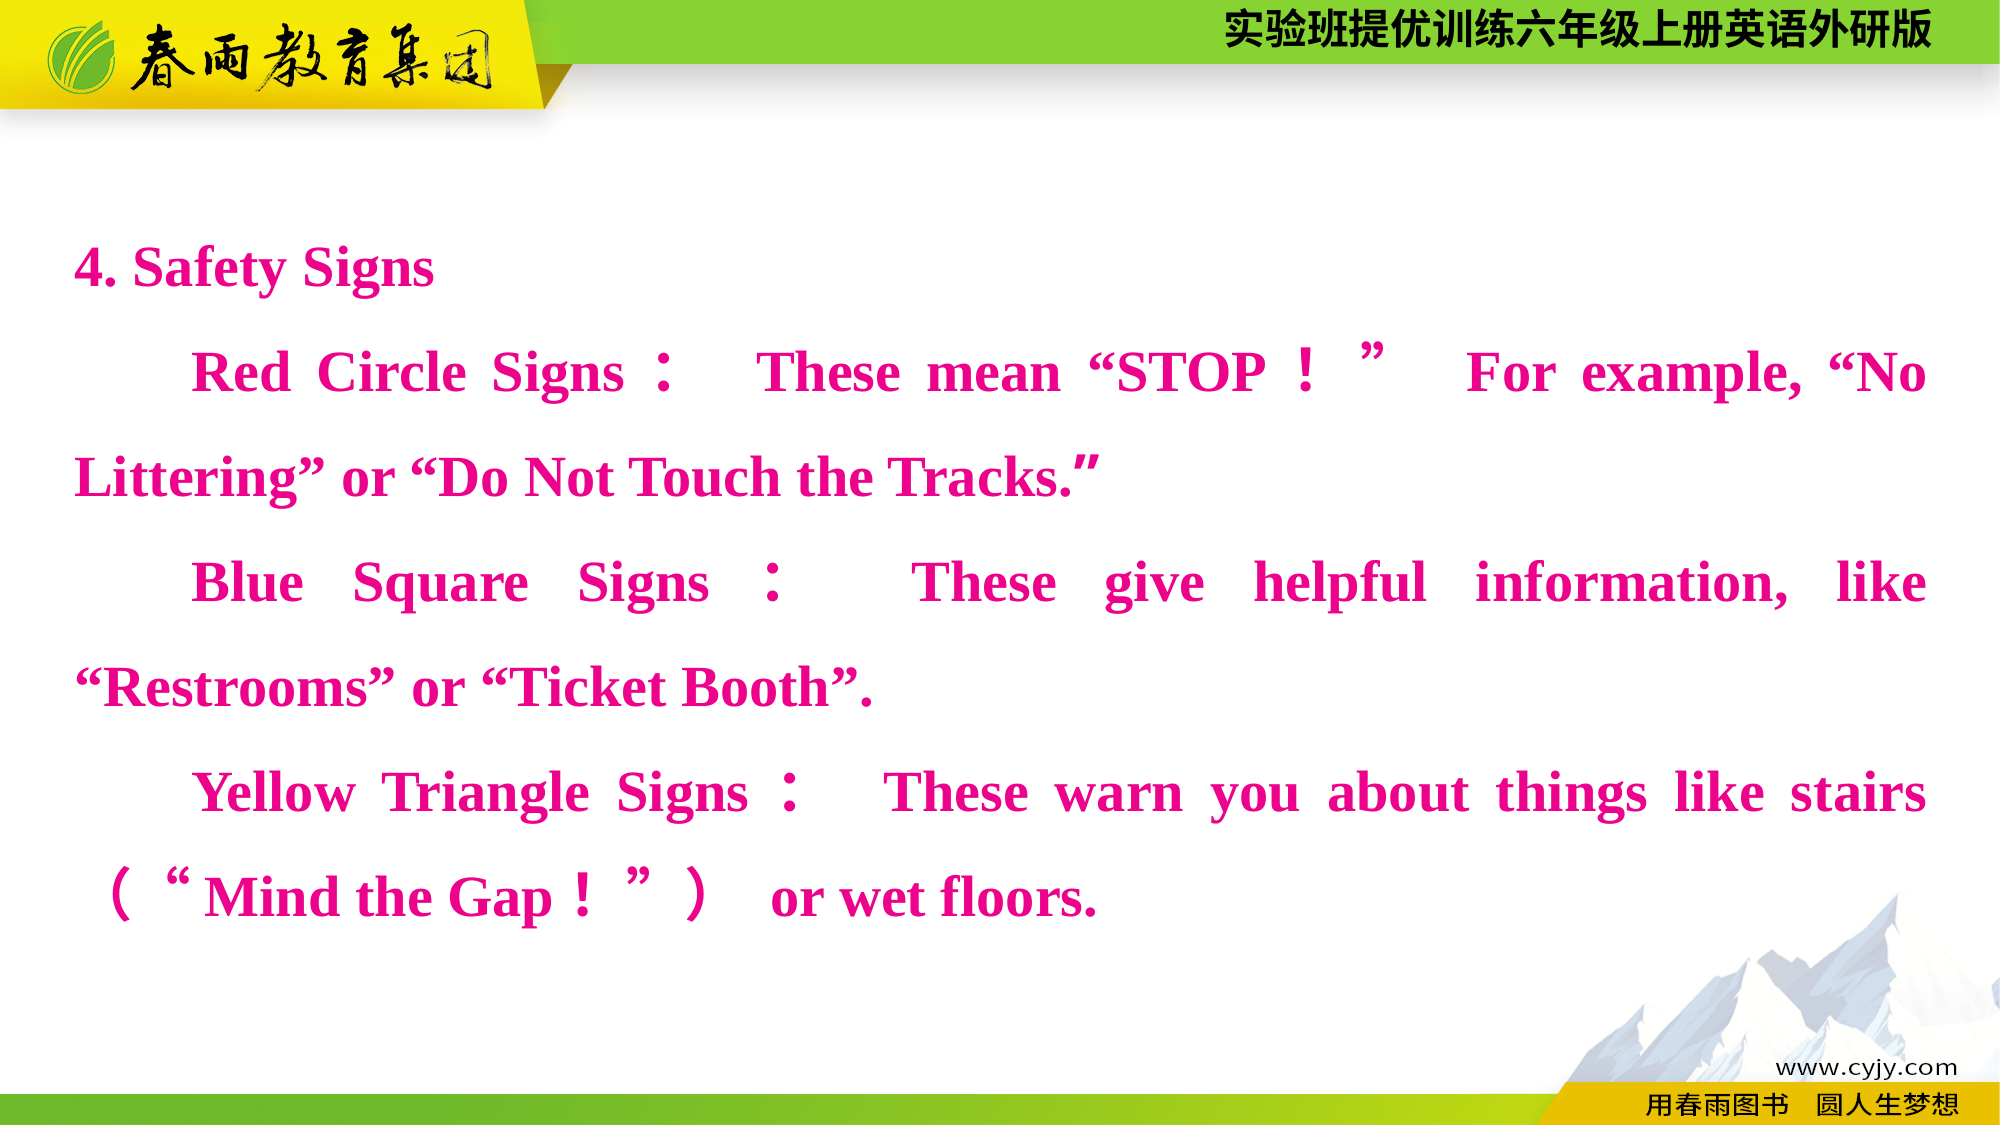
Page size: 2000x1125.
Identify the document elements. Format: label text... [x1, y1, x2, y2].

picture [0, 0, 2000, 1125]
list 4. Safety Signs Red Circle Signs： These mean “STOP！” For example, “No Littering” or “Do Not Touch the Tracks.” Blue Square Signs： These give helpful information, like “Restrooms” or “Ticket Booth”. Yellow Triangle Signs： These warn you about things like stairs （“Mind the Gap！”） or wet floors. [59, 185, 1944, 930]
